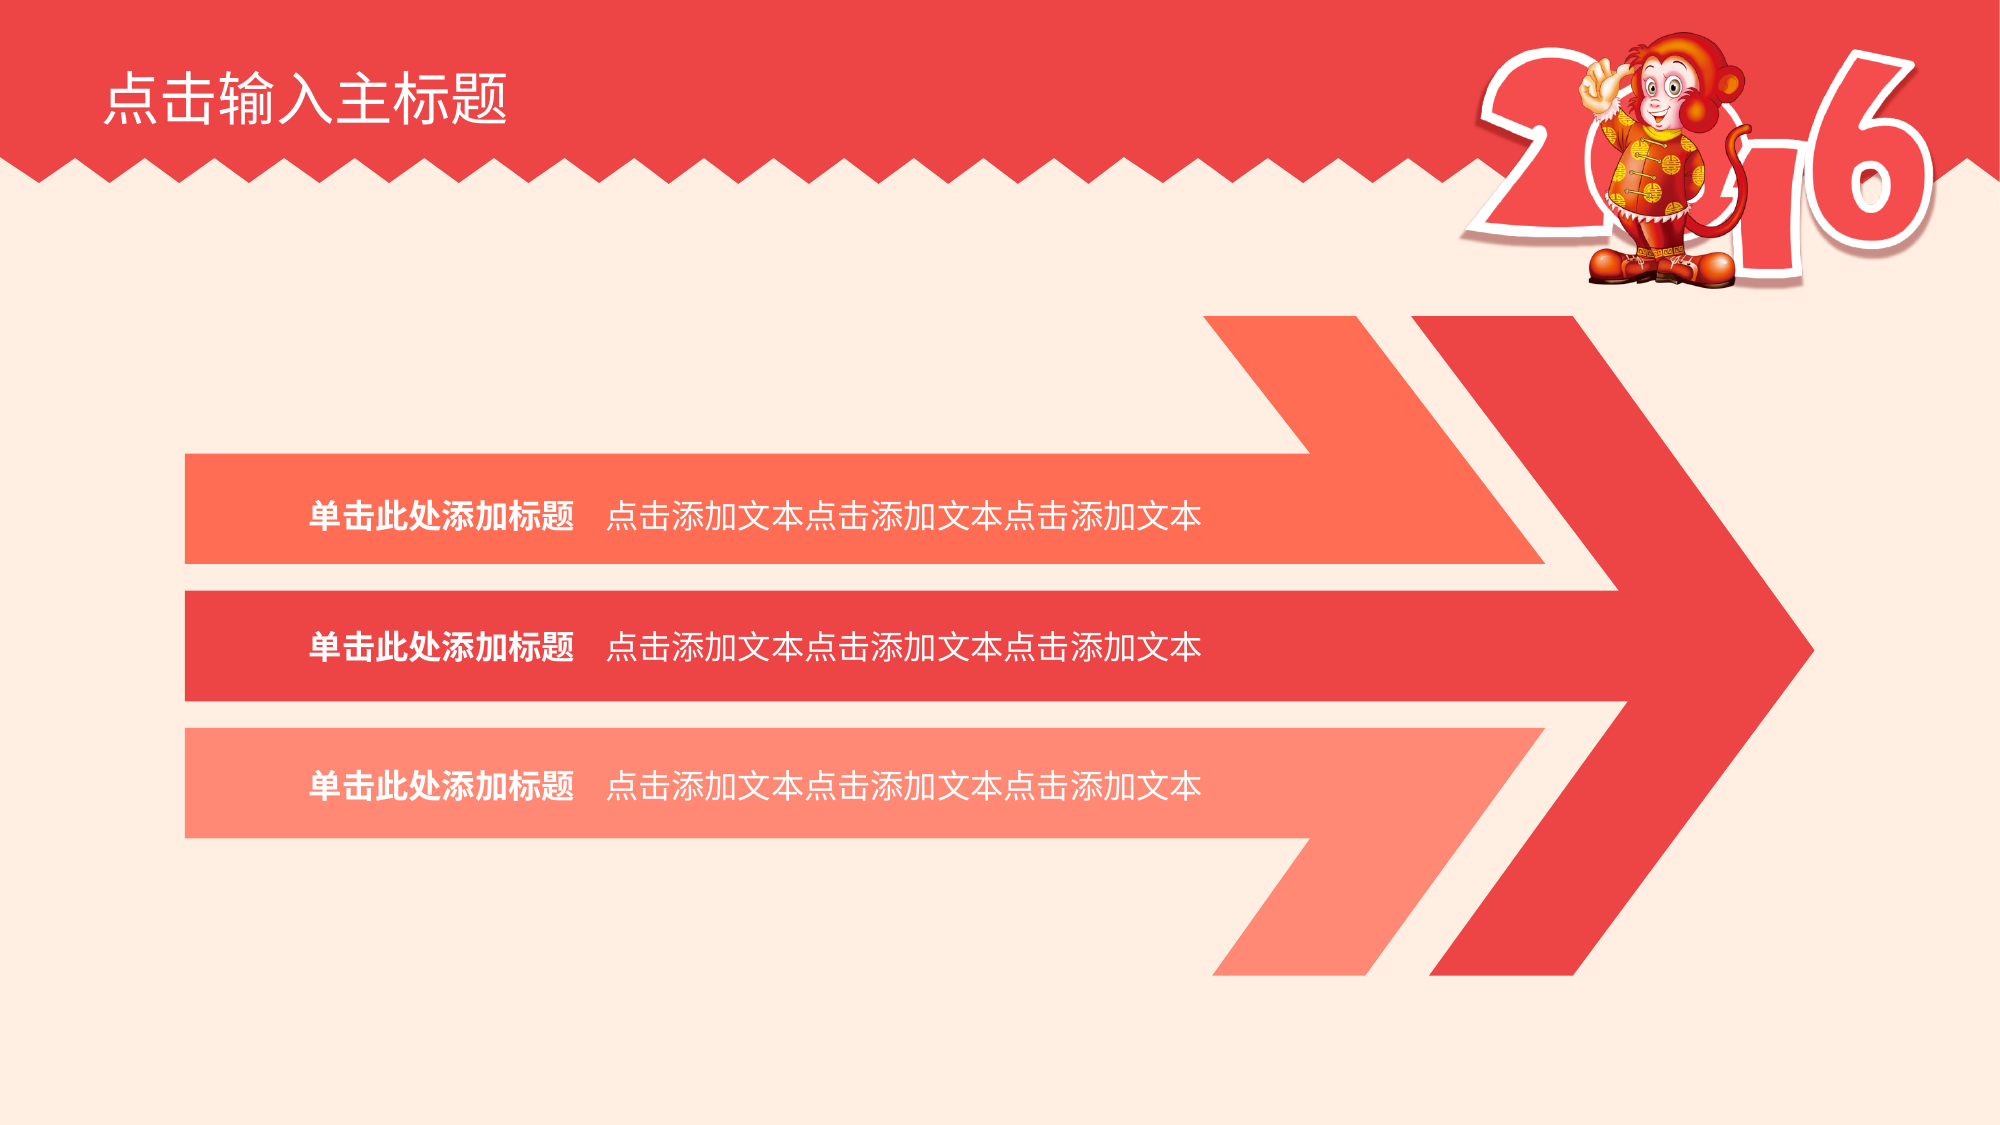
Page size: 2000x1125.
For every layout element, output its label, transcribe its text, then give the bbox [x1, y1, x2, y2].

picture [1454, 0, 2000, 450]
picture [1454, 375, 1511, 450]
text_box 点击输入主标题 [86, 54, 525, 140]
text_box [184, 727, 1546, 976]
text_box 单击此处添加标题 点击添加文本点击添加文本点击添加文本 [293, 618, 1236, 674]
text_box [184, 316, 1815, 976]
text_box 单击此处添加标题 点击添加文本点击添加文本点击添加文本 [293, 757, 1296, 814]
text_box 单击此处添加标题 点击添加文本点击添加文本点击添加文本 [293, 487, 1296, 543]
text_box [184, 316, 1546, 564]
